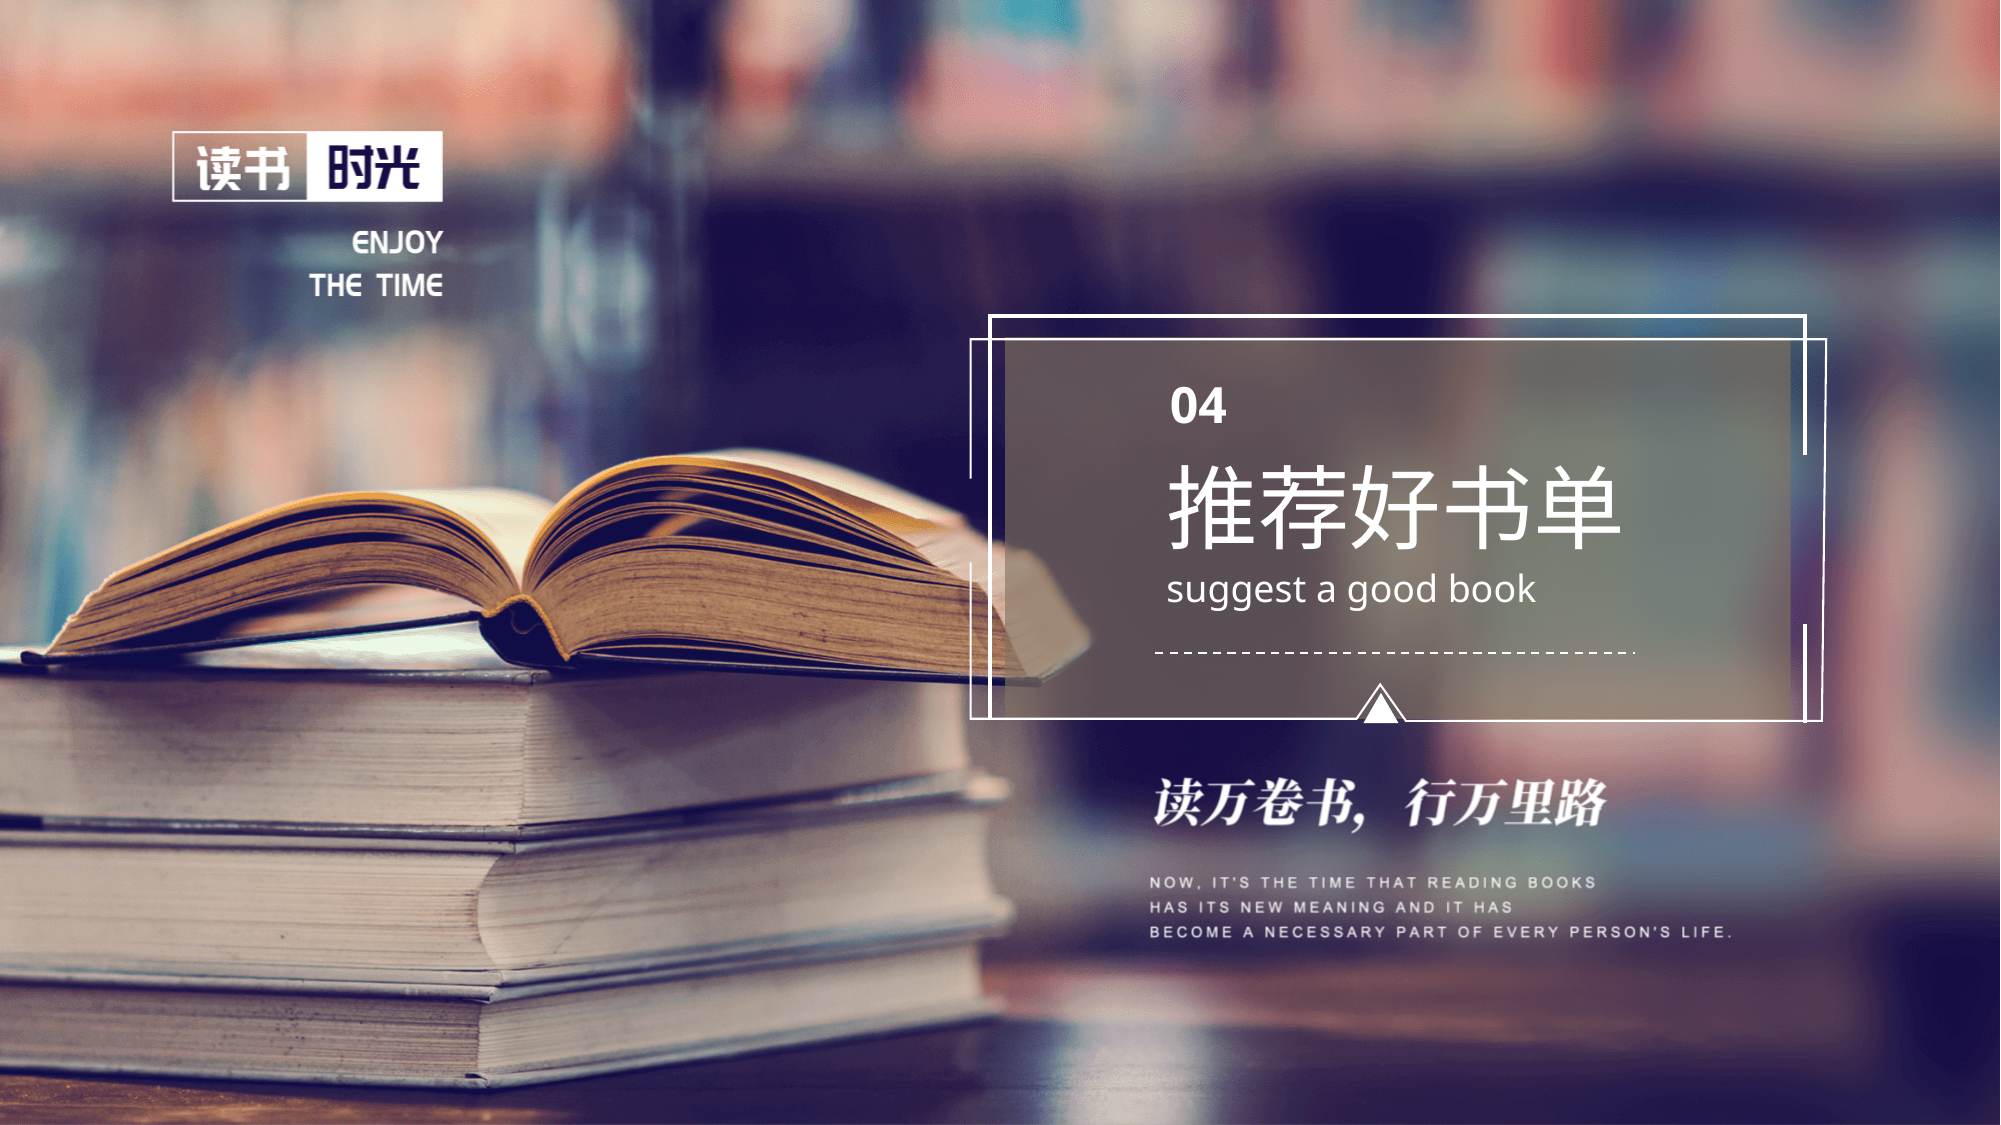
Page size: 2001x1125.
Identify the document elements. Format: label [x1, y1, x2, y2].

text_box [1151, 443, 1652, 653]
picture [0, 0, 2000, 1125]
text_box [970, 315, 1827, 724]
